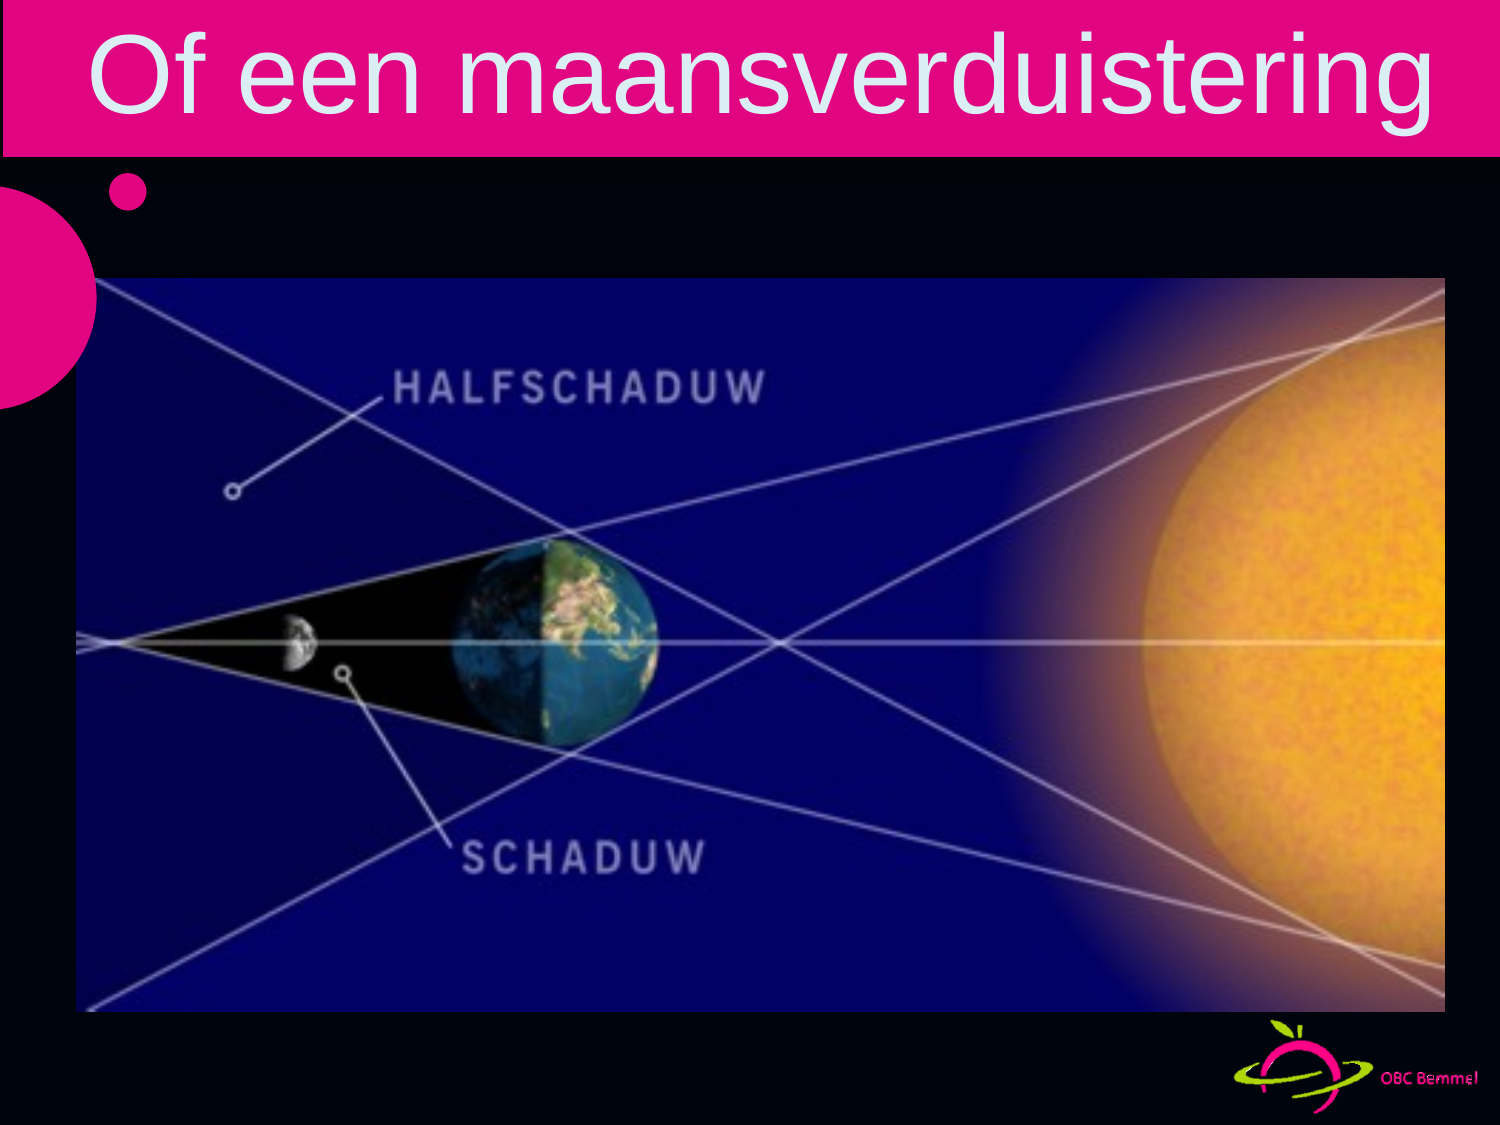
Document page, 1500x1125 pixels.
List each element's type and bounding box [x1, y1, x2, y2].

text_box [0, 0, 1500, 1123]
